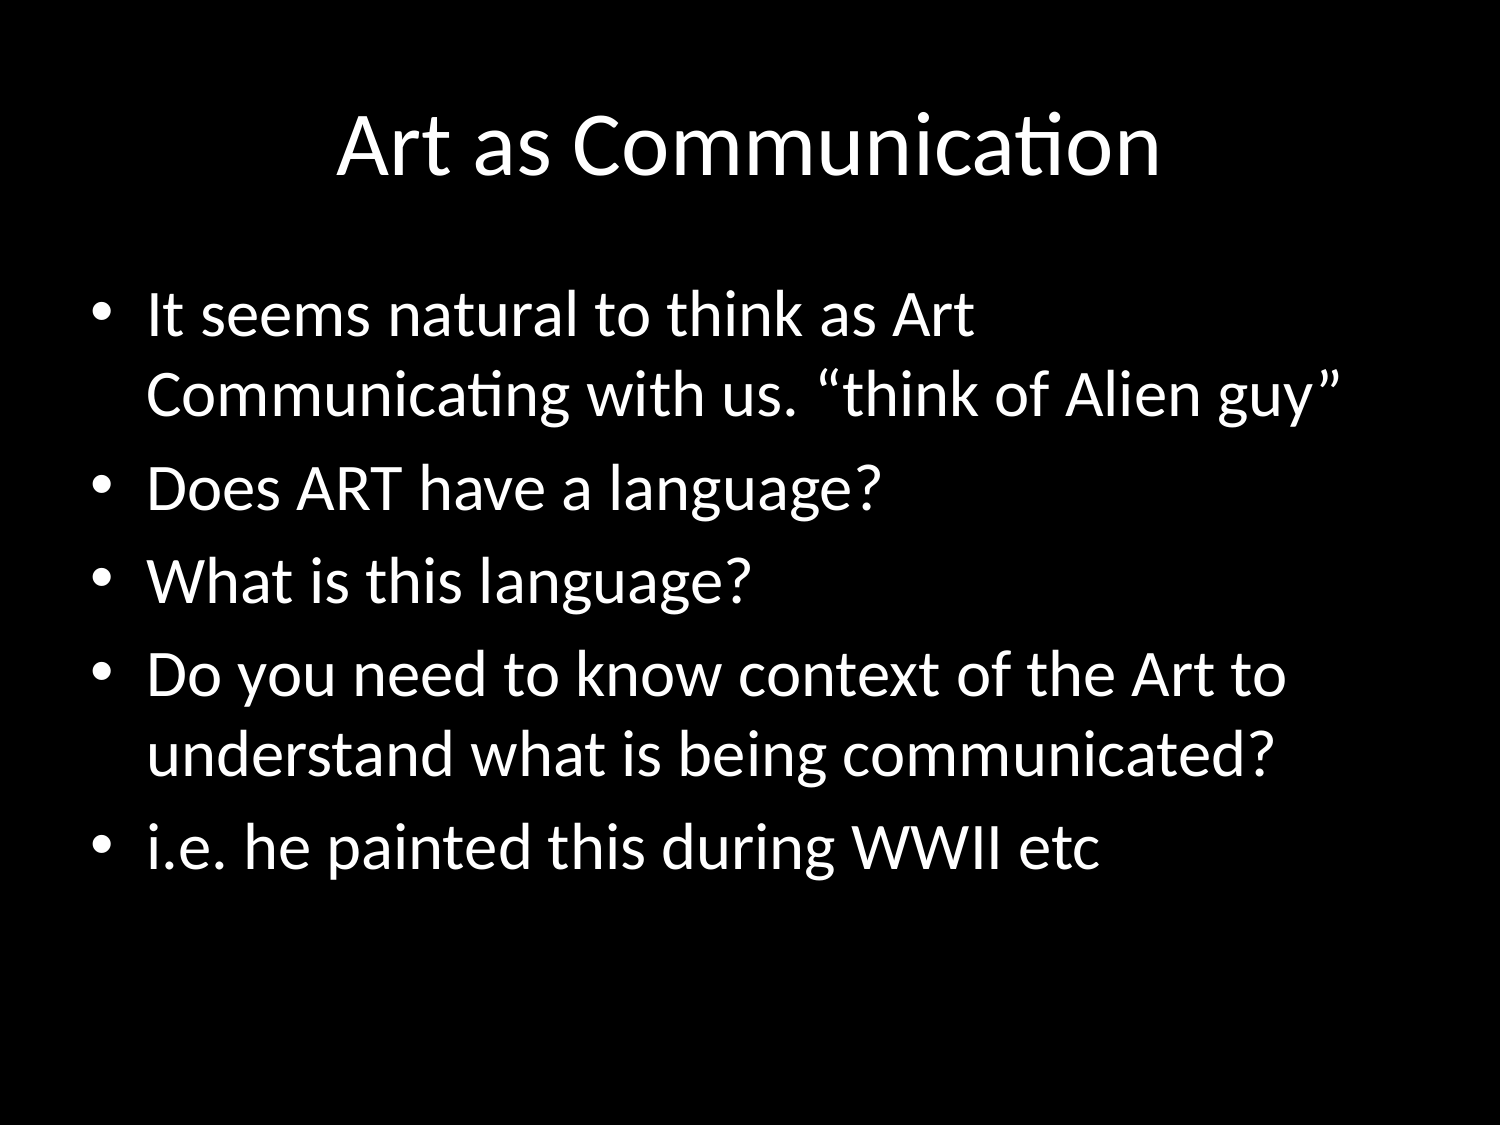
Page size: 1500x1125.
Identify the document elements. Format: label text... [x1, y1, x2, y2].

list It seems natural to think as Art Communicating with us. “think of Alien guy” Does ART have a language? What is this language? Do you need to know context of the Art to understand what is being communicated? i.e. he painted this during WWII etc [75, 262, 1425, 1005]
title Art as Communication [75, 45, 1425, 233]
